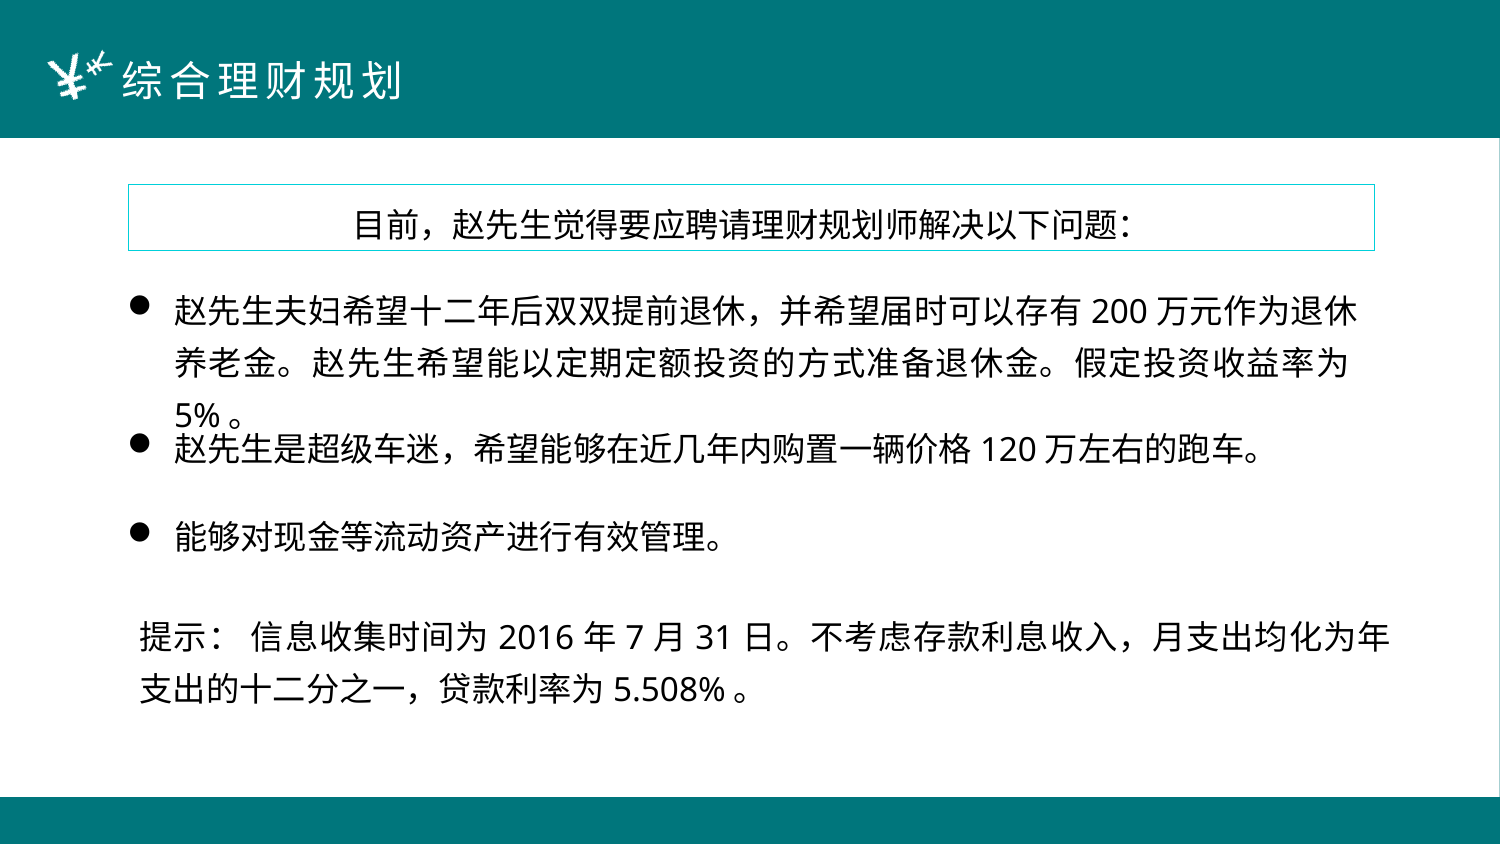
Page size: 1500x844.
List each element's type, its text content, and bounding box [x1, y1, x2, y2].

text_box 能够对现金等流动资产进行有效管理。 [112, 496, 1397, 564]
text_box 目前，赵先生觉得要应聘请理财规划师解决以下问题： [128, 184, 1375, 251]
text_box 赵先生夫妇希望十二年后双双提前退休，并希望届时可以存有200万元作为退休养老金。赵先生希望能以定期定额投资的方式准备退休金。假定投资收益率为5%。 [112, 270, 1373, 408]
text_box 赵先生是超级车迷，希望能够在近几年内购置一辆价格120万左右的跑车。 [112, 408, 1397, 476]
text_box 提示： 信息收集时间为2016年7月31日。不考虑存款利息收入，月支出均化为年支出的十二分之一，贷款利率为5.508%。 [125, 596, 1406, 716]
